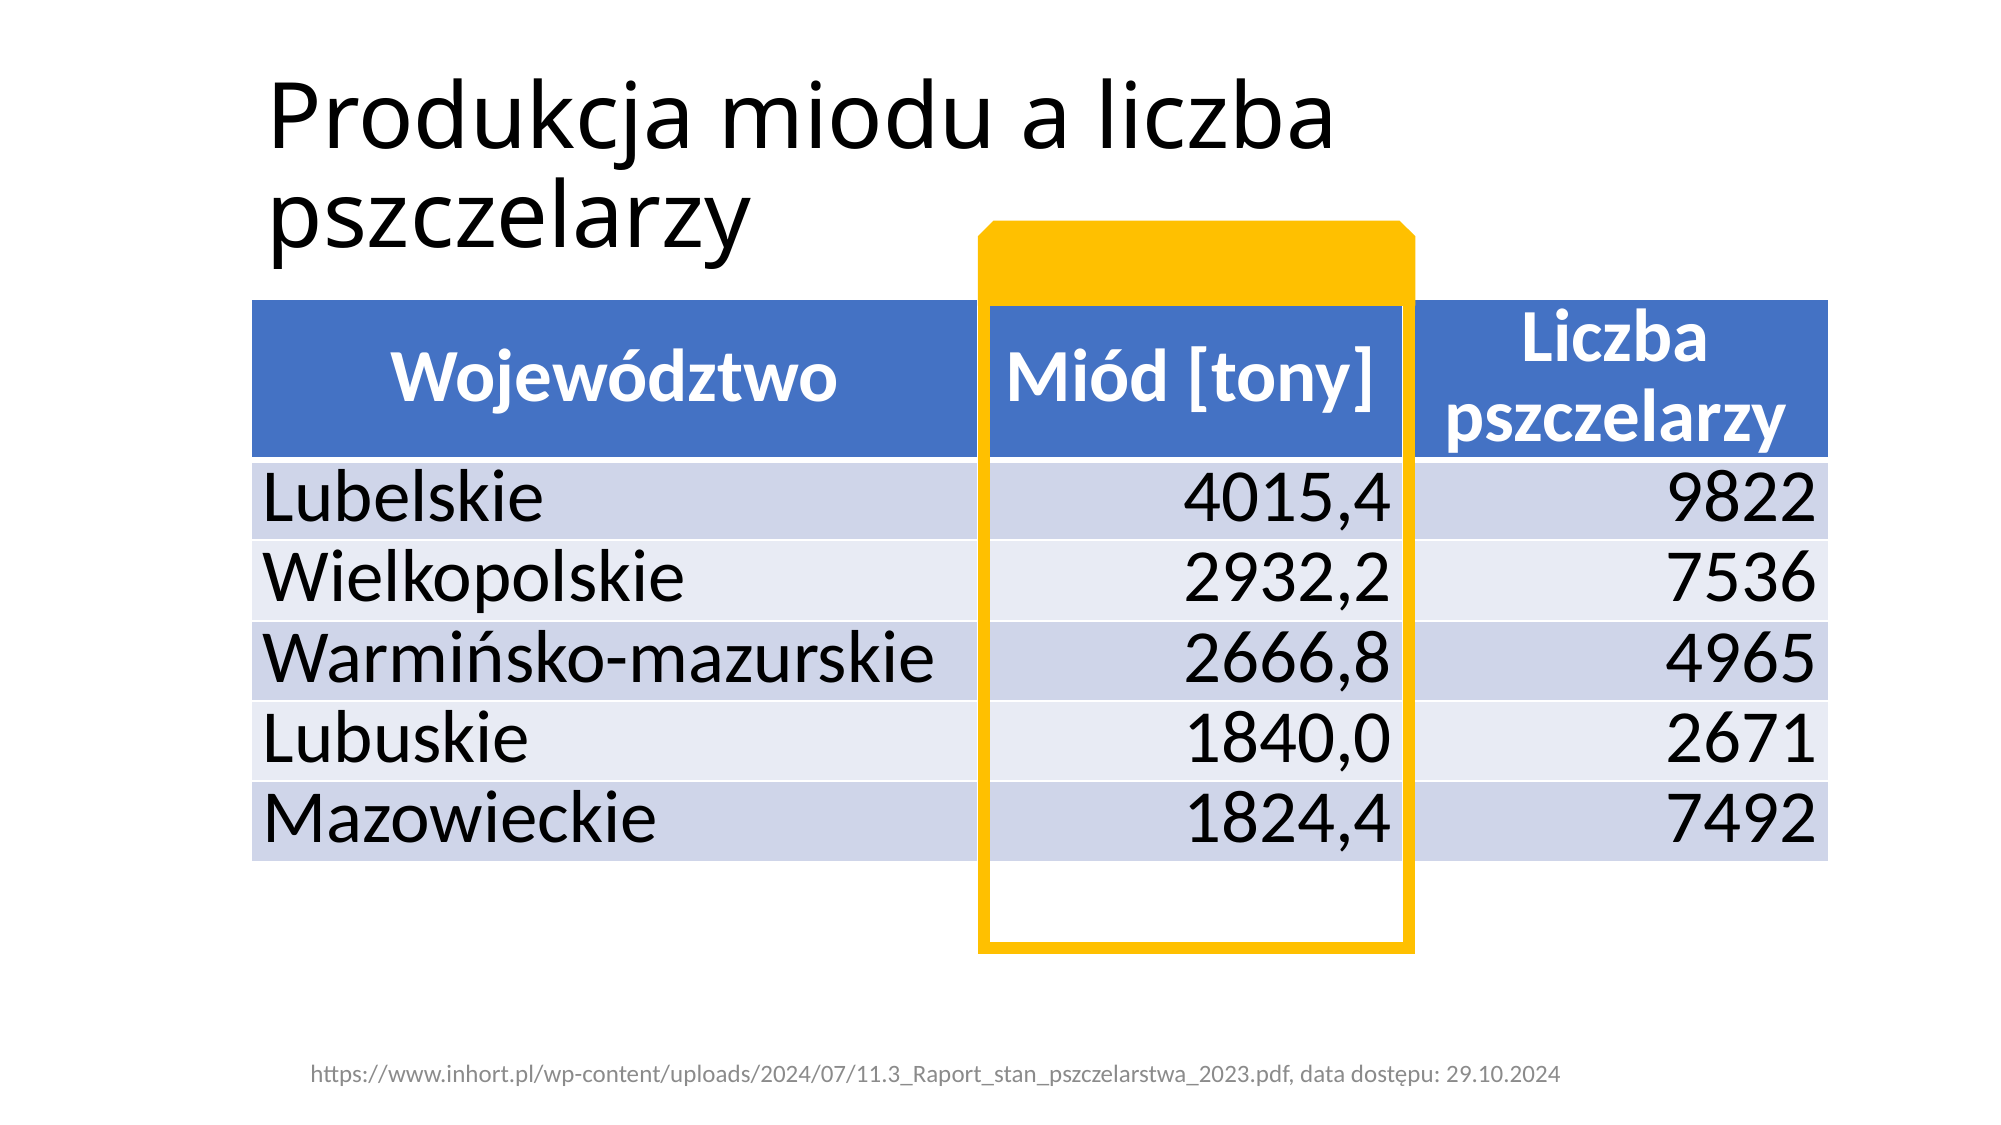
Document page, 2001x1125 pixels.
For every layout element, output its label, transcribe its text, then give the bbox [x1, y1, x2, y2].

table_cell Warmińsko-mazurskie [252, 622, 977, 700]
table_cell Mazowieckie [252, 782, 977, 861]
table_cell Lubelskie [252, 463, 977, 539]
table_header Województwo [252, 300, 977, 457]
table_cell 9822 [1415, 463, 1828, 539]
footer https://www.inhort.pl/wp-content/uploads/2024/07/11.3_Raport_stan_pszczelarstwa_2023.pdf, data dostępu: 29.10.2024 [137, 1042, 1736, 1103]
title Produkcja miodu a liczba pszczelarzy [251, 59, 1863, 278]
table_cell 7492 [1415, 782, 1828, 861]
table_cell Lubuskie [252, 702, 977, 780]
table_cell 7536 [1415, 541, 1828, 620]
table_cell 4965 [1415, 622, 1828, 700]
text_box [984, 227, 1410, 948]
table_header Liczba pszczelarzy [1415, 300, 1828, 457]
table_cell 2671 [1415, 702, 1828, 780]
table_cell Wielkopolskie [252, 541, 977, 620]
